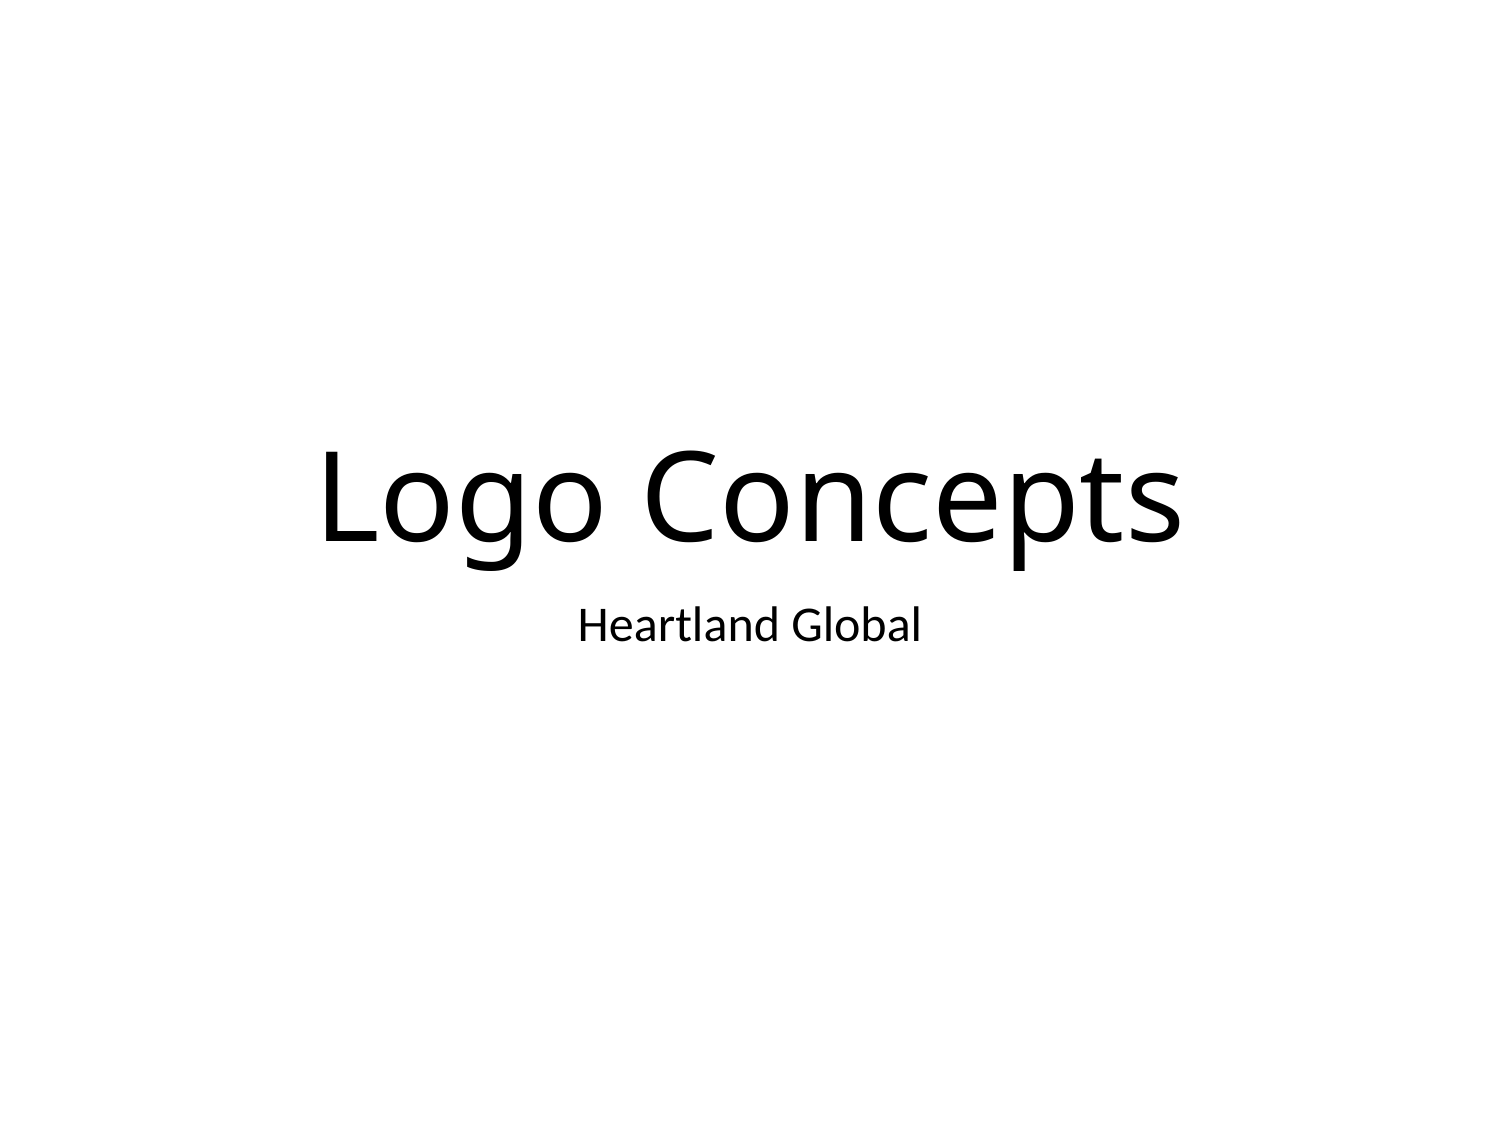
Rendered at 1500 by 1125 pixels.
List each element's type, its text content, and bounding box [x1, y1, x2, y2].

subtitle Heartland Global [187, 590, 1313, 863]
title Logo Concepts [112, 184, 1388, 576]
